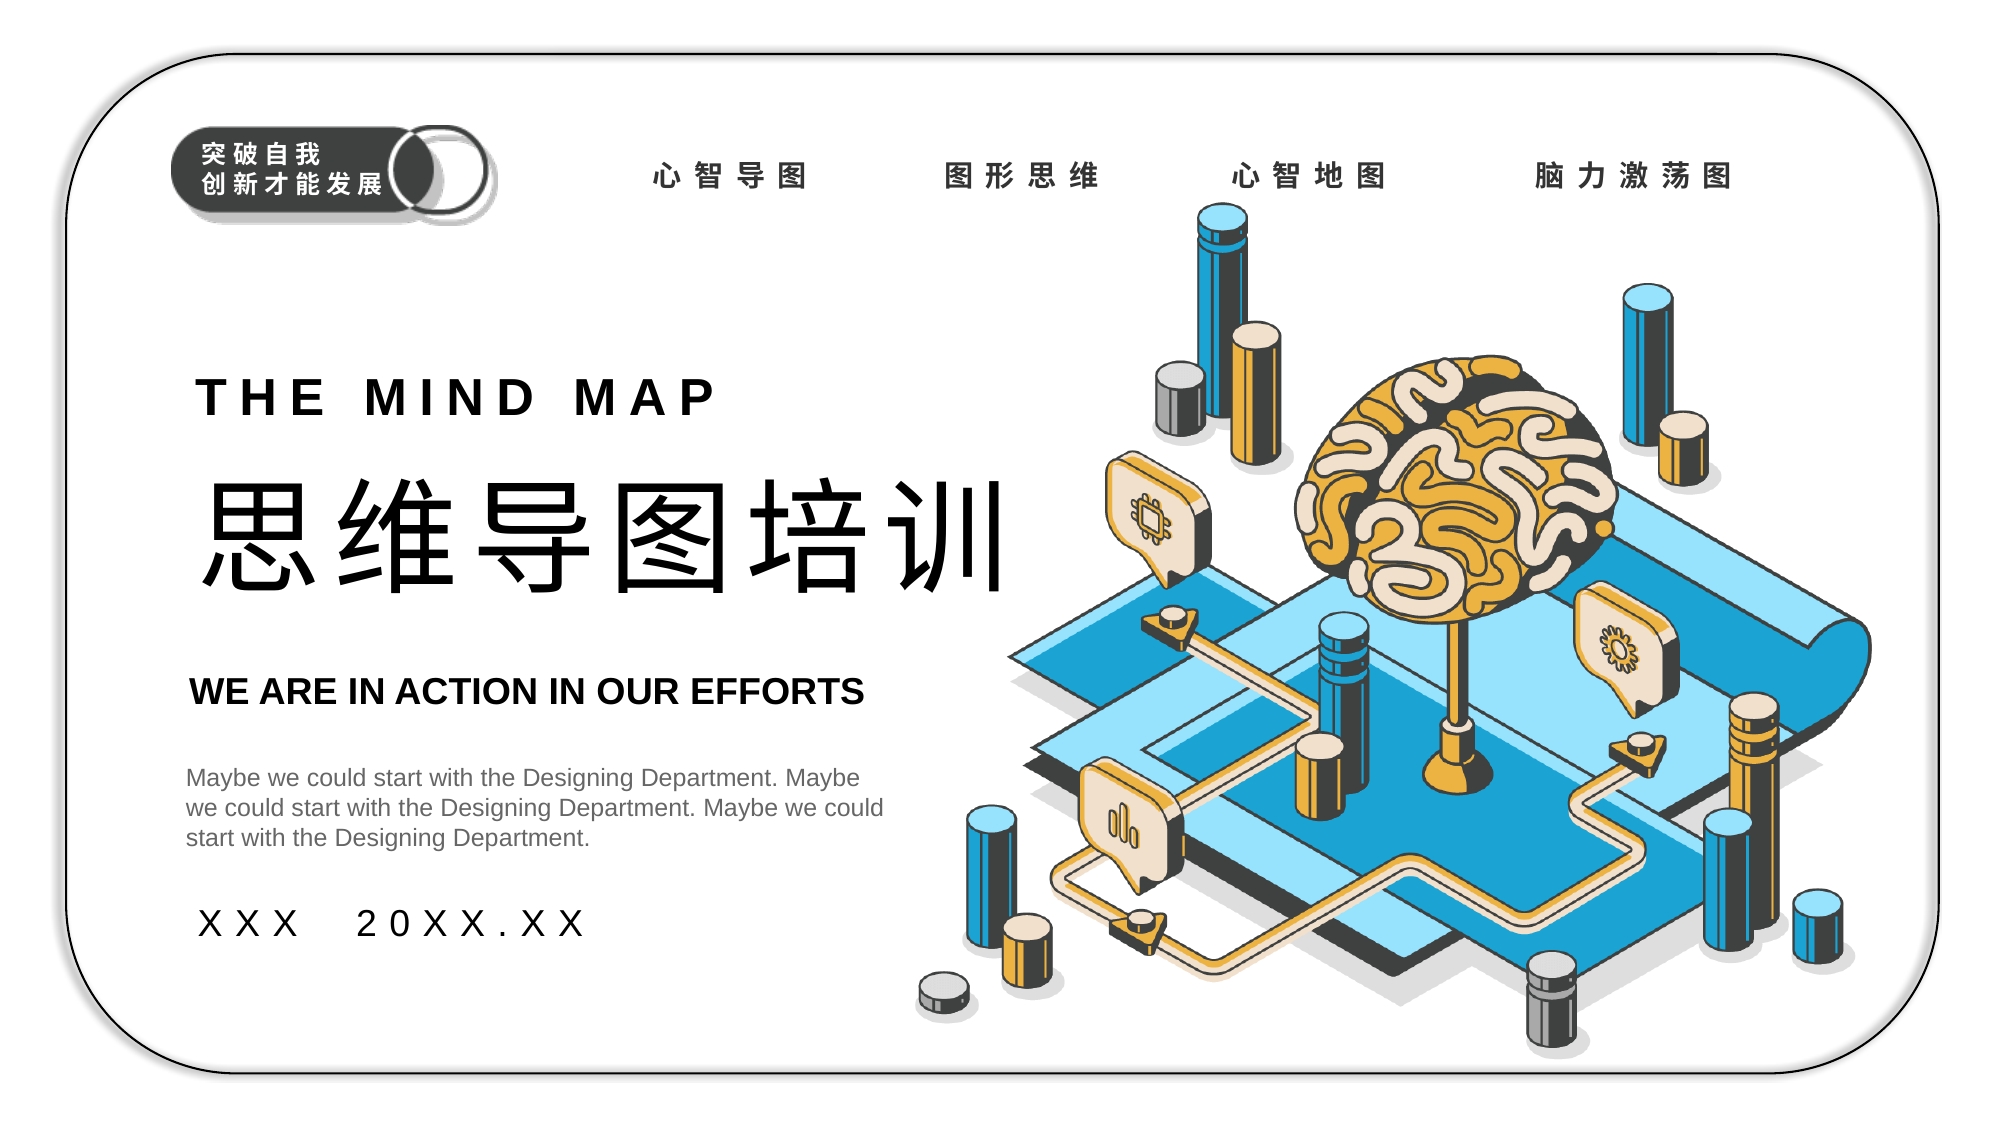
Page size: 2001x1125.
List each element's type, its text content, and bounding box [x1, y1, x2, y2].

text_box 思维导图培训 [181, 451, 883, 617]
text_box Maybe we could start with the Designing Department. Maybe we could start with the Designing Department. Maybe we could start with the Designing Department. [171, 754, 883, 919]
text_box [630, 149, 1755, 201]
picture [883, 151, 1925, 1125]
text_box WE ARE IN ACTION IN OUR EFFORTS [174, 659, 881, 720]
text_box THE MIND MAP [180, 355, 730, 433]
text_box [65, 52, 1924, 1075]
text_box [171, 125, 498, 226]
text_box XXX 20XX.XX [182, 891, 739, 952]
text_box [1925, 154, 1940, 973]
